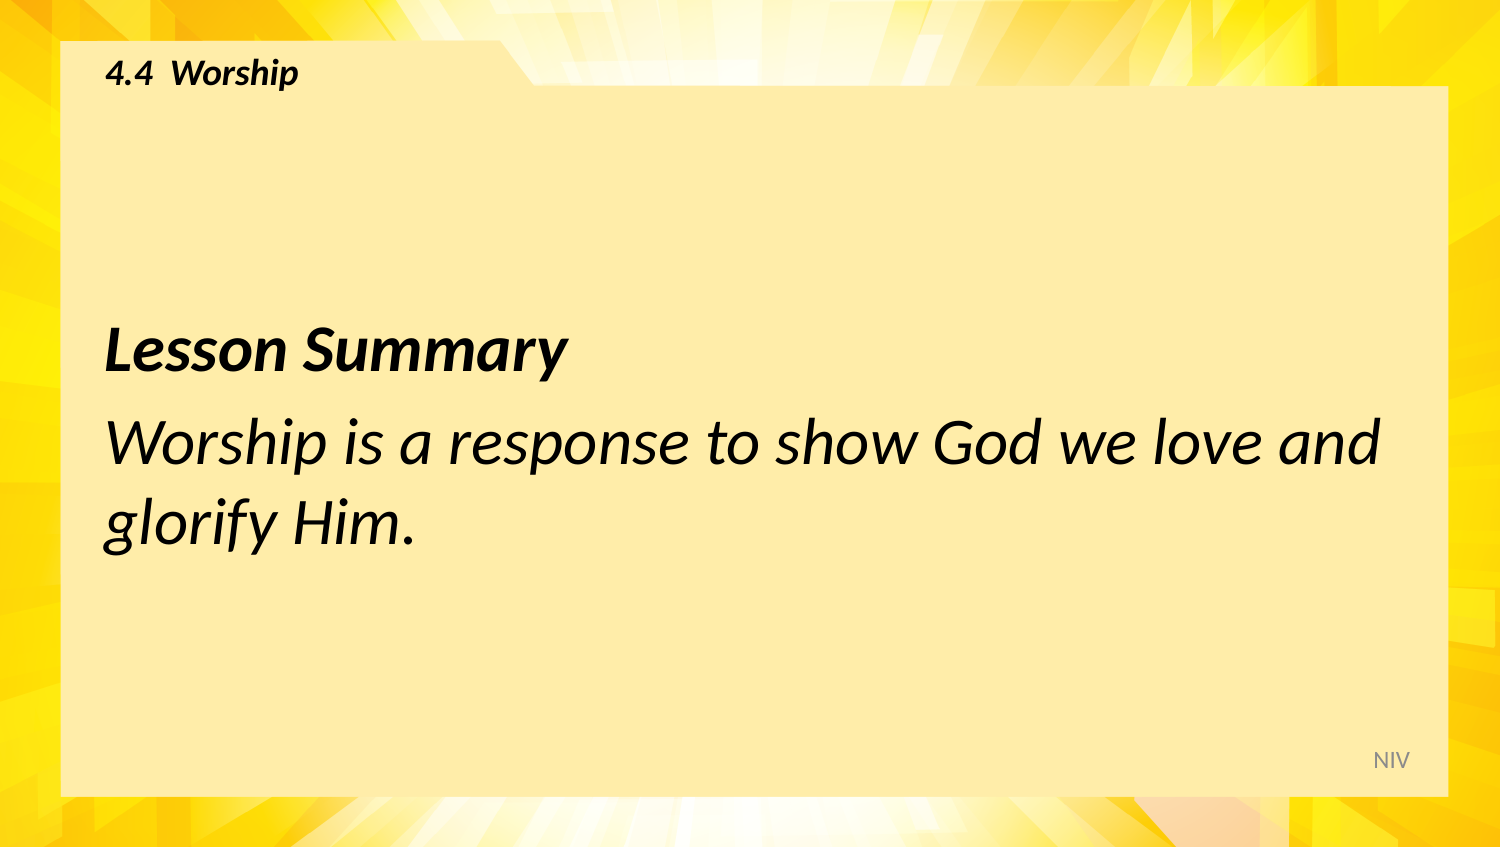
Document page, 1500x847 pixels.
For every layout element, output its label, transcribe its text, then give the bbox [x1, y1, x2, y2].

list Lesson Summary Worship is a response to show God we love and glorify Him. [89, 141, 1403, 722]
title 4.4 Worship [89, 33, 1420, 108]
picture [0, 0, 1500, 847]
footer NIV [950, 736, 1425, 782]
